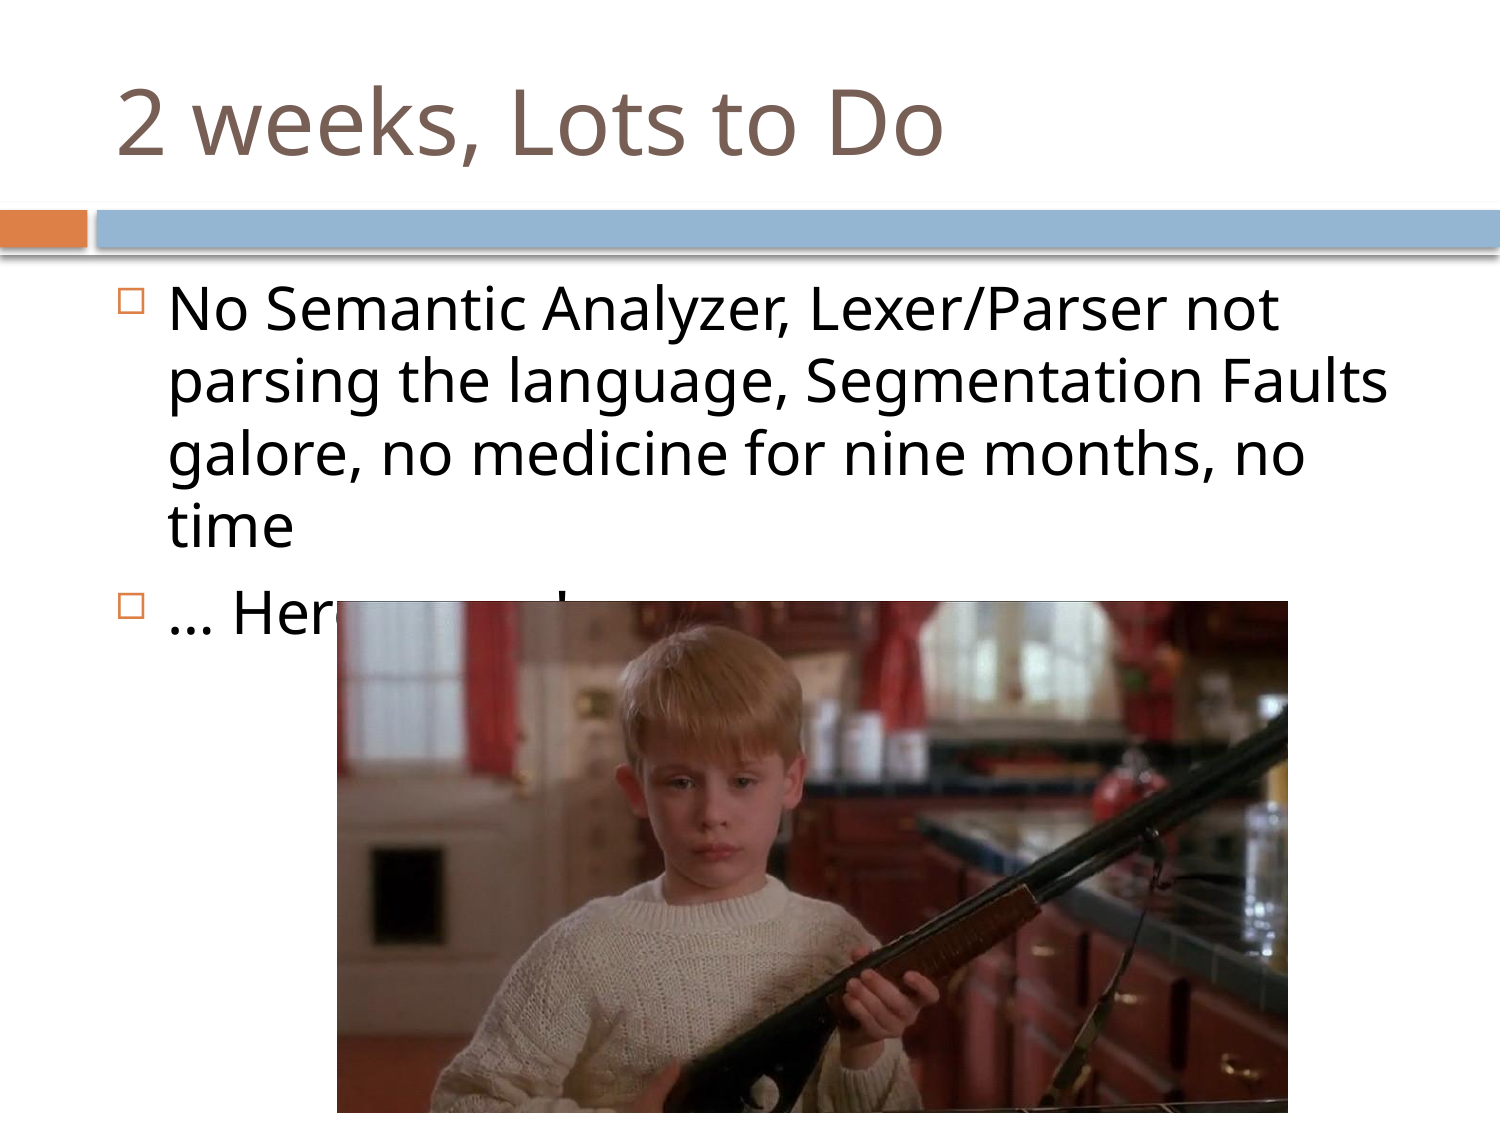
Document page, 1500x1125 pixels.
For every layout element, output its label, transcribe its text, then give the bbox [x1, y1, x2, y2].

picture [337, 601, 1288, 1113]
list No Semantic Analyzer, Lexer/Parser not parsing the language, Segmentation Faults galore, no medicine for nine months, no time … Here we go! [100, 262, 1438, 1000]
title 2 weeks, Lots to Do [100, 37, 1438, 200]
